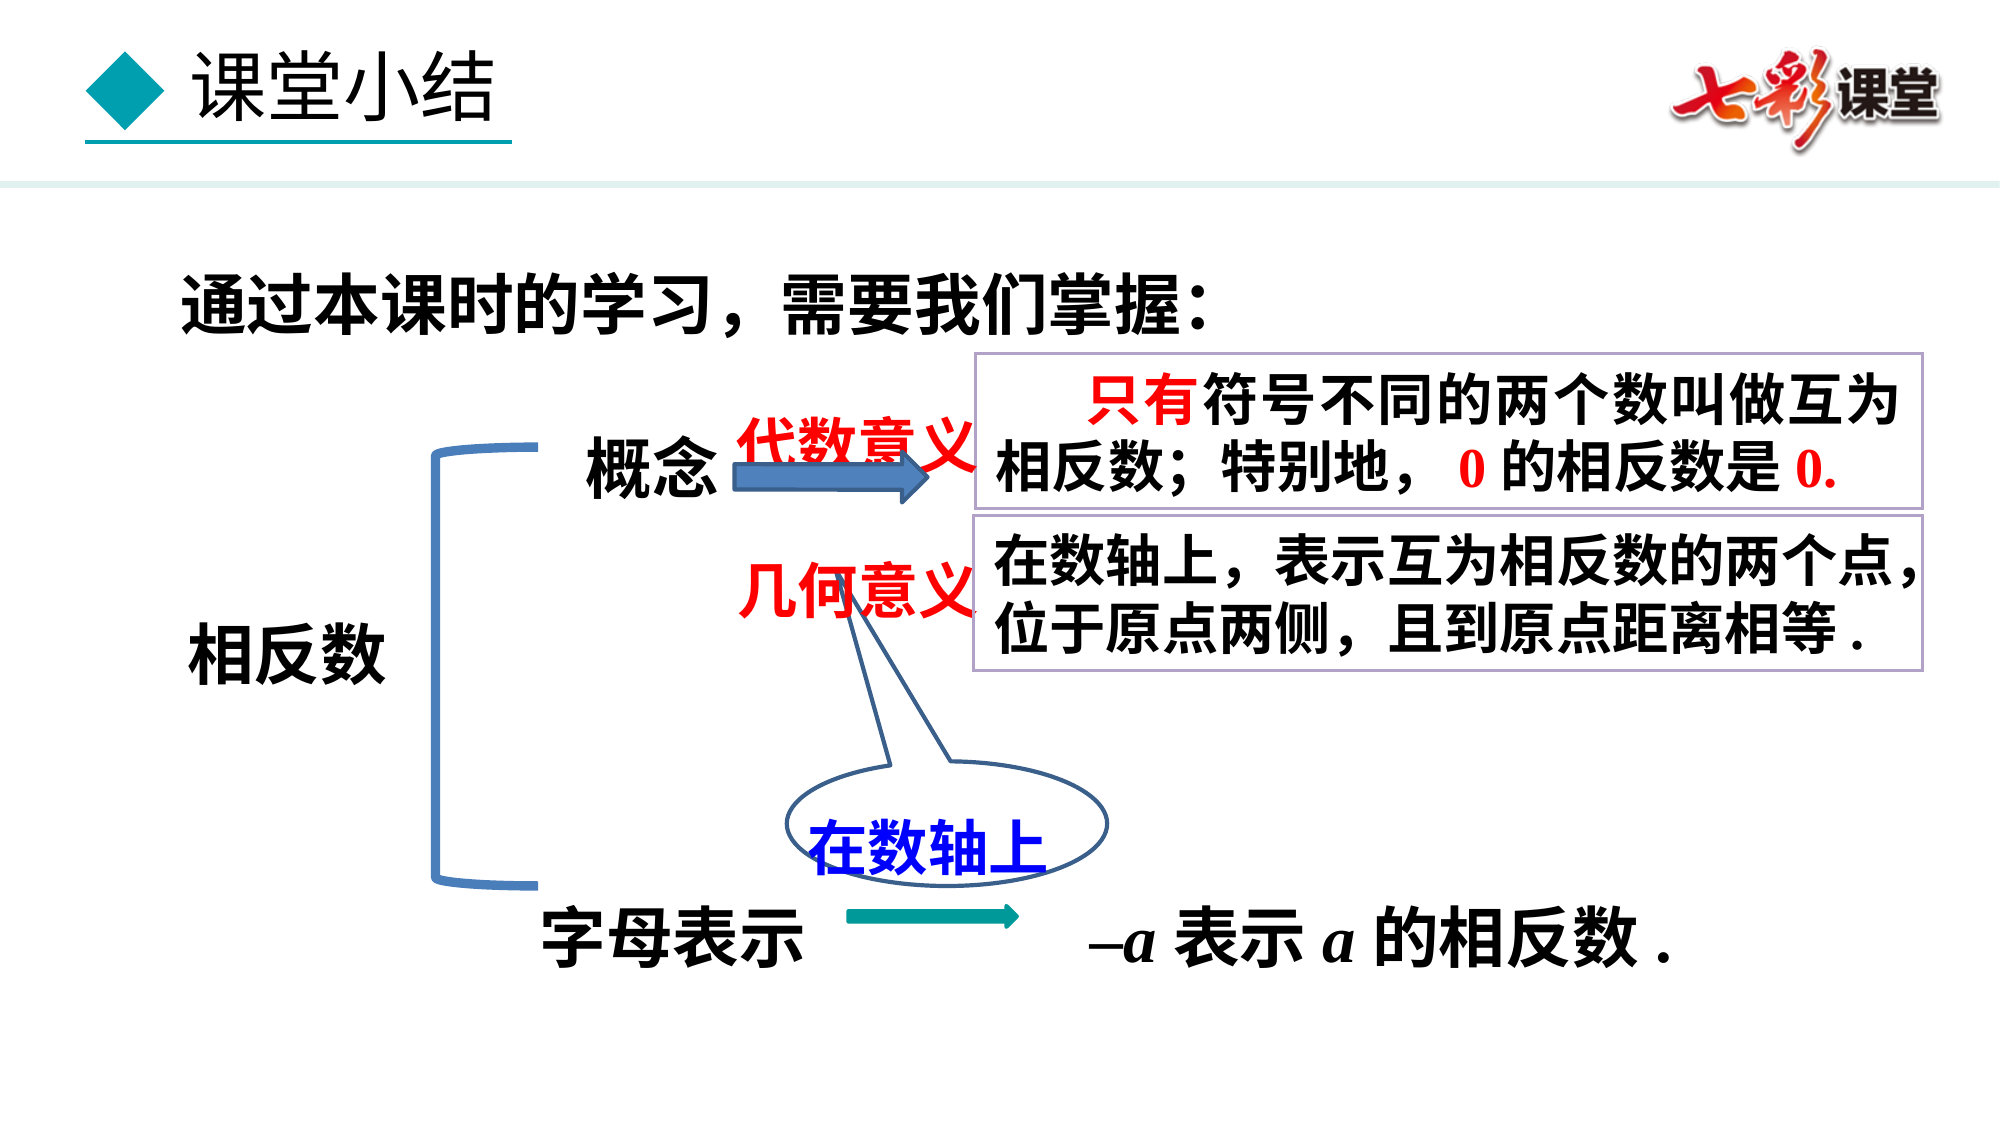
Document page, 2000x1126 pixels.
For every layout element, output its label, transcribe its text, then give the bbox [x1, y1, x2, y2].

text_box 在数轴上 [745, 764, 1130, 893]
text_box [732, 449, 930, 505]
text_box 通过本课时的学习，需要我们掌握： [160, 212, 1318, 353]
text_box –a表示a的相反数. [1070, 845, 1788, 986]
text_box 代数意义 几何意义 [716, 324, 1051, 636]
text_box [846, 904, 1019, 929]
text_box 概念 [565, 376, 717, 517]
text_box 在数轴上，表示互为相反数的两个点，位于原点两侧，且到原点距离相等. [973, 515, 1923, 671]
picture [1666, 42, 1948, 157]
text_box 相反数 [167, 563, 434, 703]
text_box 字母表示 [519, 845, 871, 986]
text_box 只有符号不同的两个数叫做互为相反数；特别地，0的相反数是0. [1050, 353, 1923, 509]
text_box [434, 446, 539, 887]
text_box [851, 636, 1009, 764]
